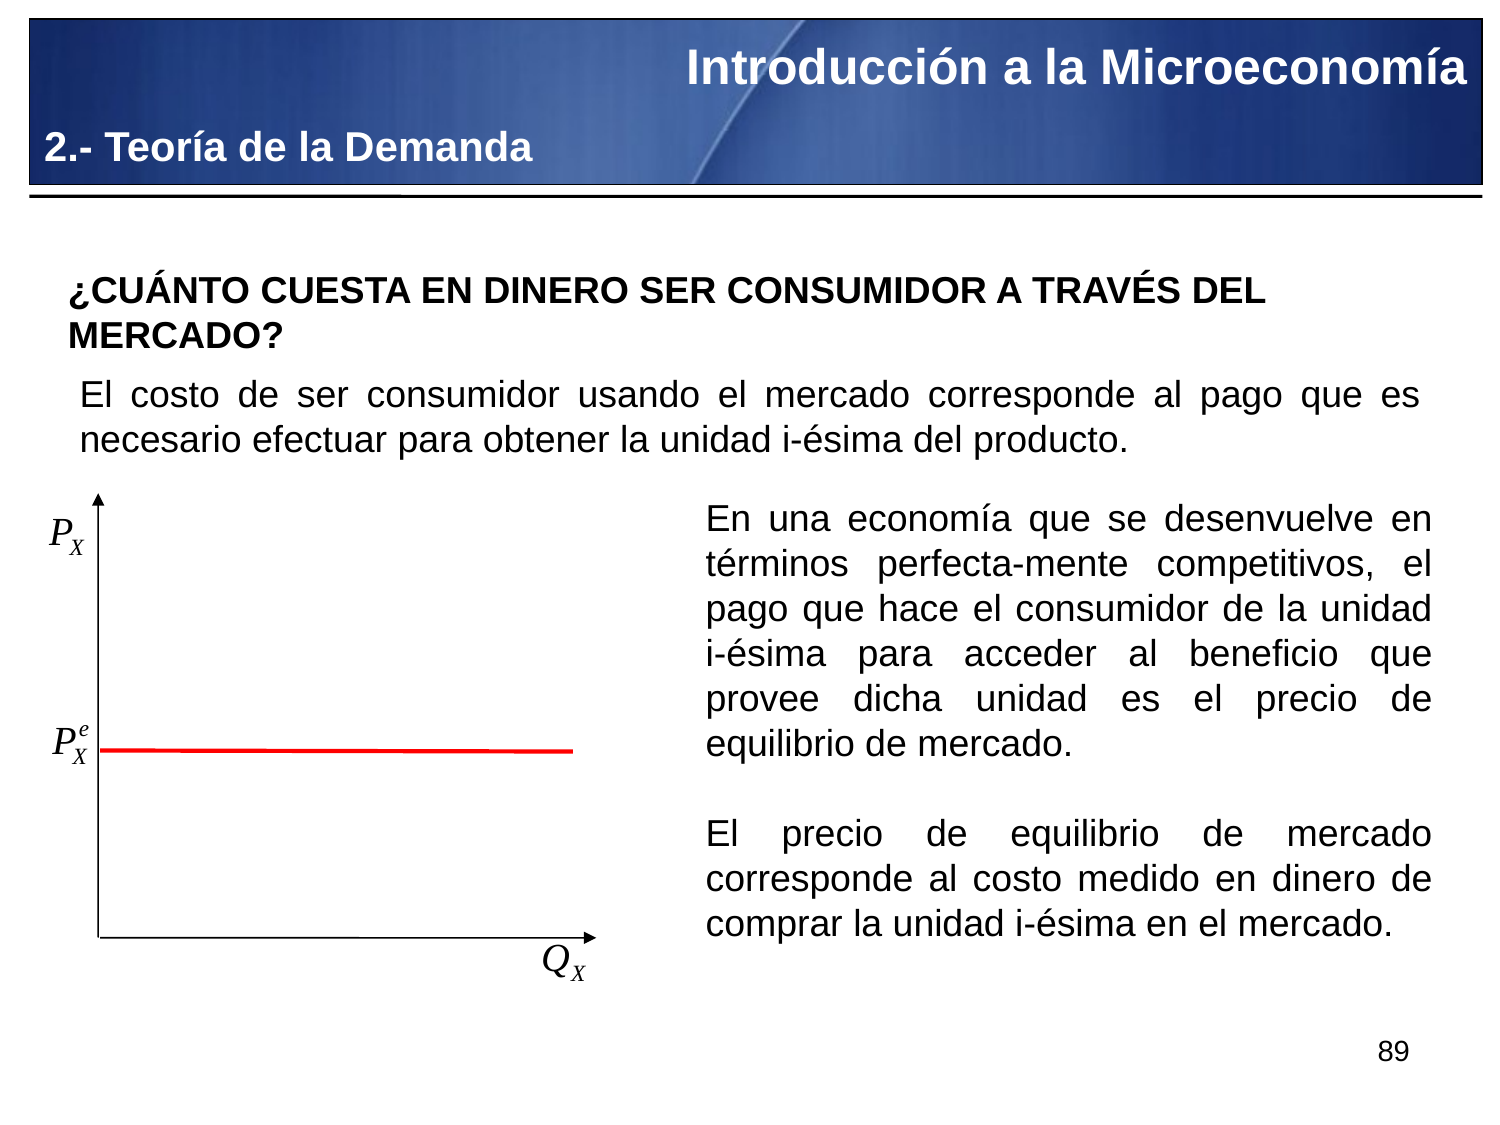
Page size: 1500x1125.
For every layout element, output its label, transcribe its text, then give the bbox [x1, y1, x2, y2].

text_box [29, 19, 1483, 185]
text_box ¿CUÁNTO CUESTA EN DINERO SER CONSUMIDOR A TRAVÉS DEL MERCADO? [53, 259, 1436, 364]
text_box El costo de ser consumidor usando el mercado corresponde al pago que es necesario efectuar para obtener la unidad i-ésima del producto. [64, 362, 1436, 468]
text_box Introducción a la Microeconomía [608, 26, 1483, 102]
text_box 2.- Teoría de la Demanda [29, 112, 585, 178]
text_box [41, 492, 597, 988]
slide_number 89 [1074, 1024, 1426, 1103]
text_box En una economía que se desenvuelve en términos perfecta-mente competitivos, el pago que hace el consumidor de la unidad i-ésima para acceder al beneficio que provee dicha unidad es el precio de equilibrio de mercado. El precio de equilibrio de mercado corresponde al costo medido en dinero de comprar la unidad i-ésima en el mercado. [690, 486, 1448, 952]
